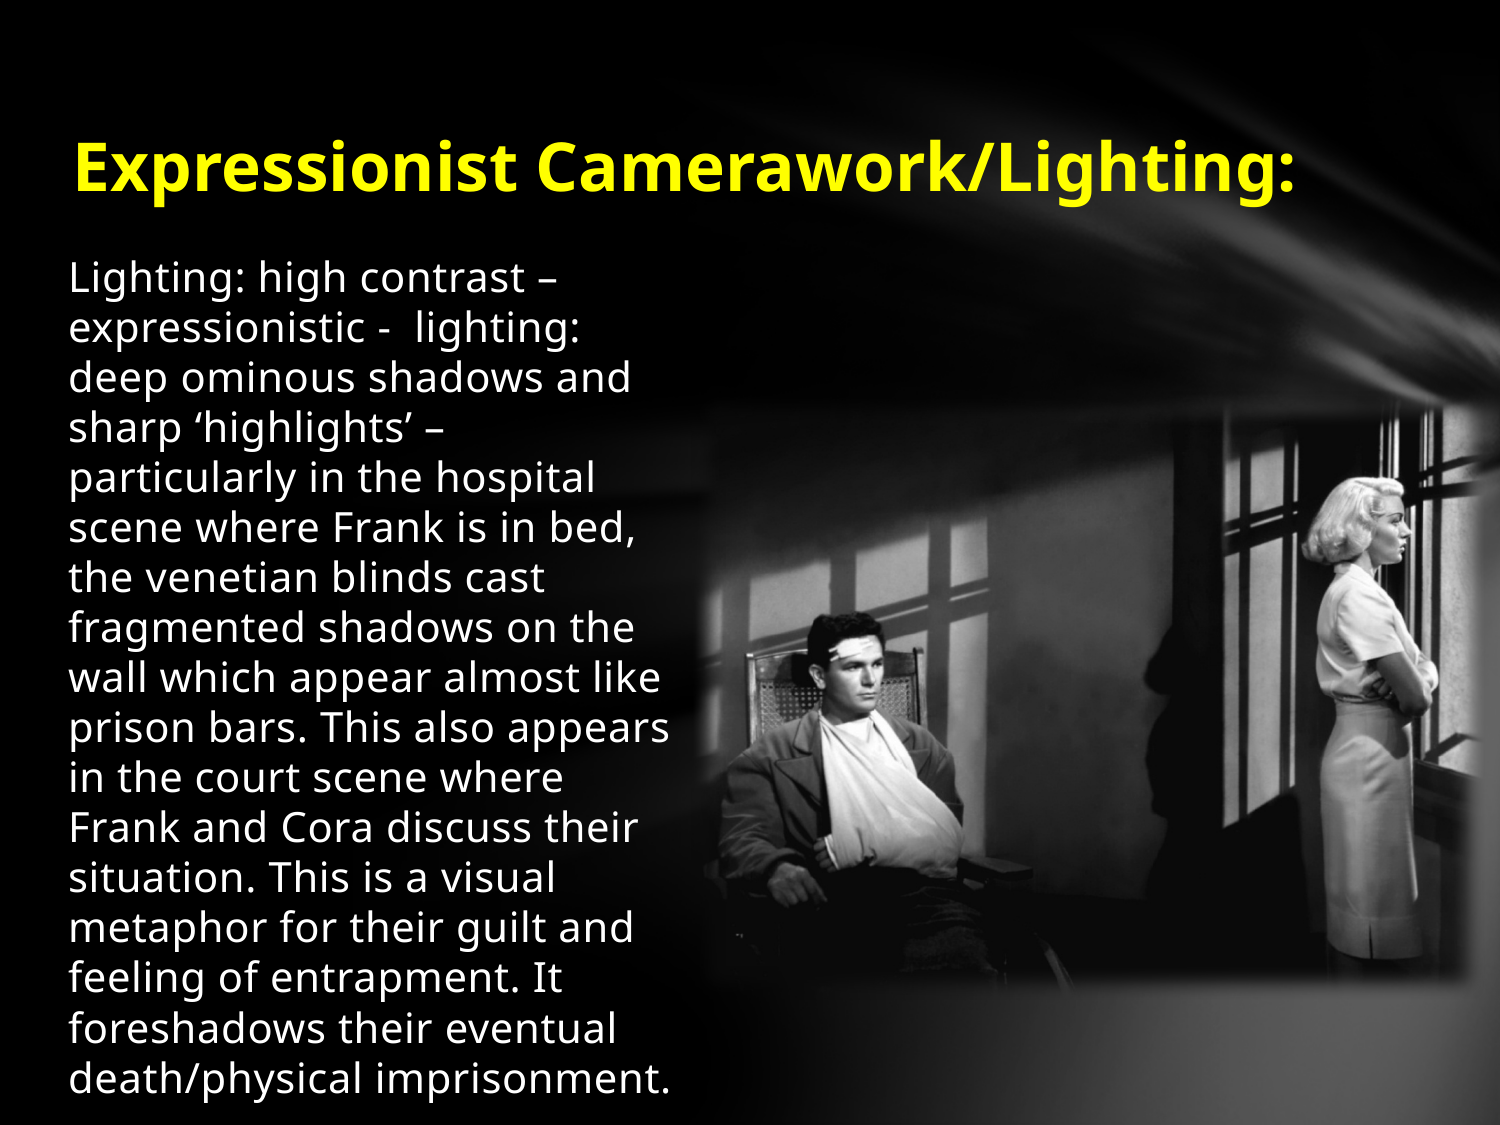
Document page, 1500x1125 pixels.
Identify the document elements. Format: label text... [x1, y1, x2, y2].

list Lighting: high contrast – expressionistic - lighting: deep ominous shadows and sharp ‘highlights’ – particularly in the hospital scene where Frank is in bed, the venetian blinds cast fragmented shadows on the wall which appear almost like prison bars. This also appears in the court scene where Frank and Cora discuss their situation. This is a visual metaphor for their guilt and feeling of entrapment. It foreshadows their eventual death/physical imprisonment. [53, 243, 691, 1059]
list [691, 391, 1485, 1000]
title Expressionist Camerawork/Lighting: [57, 37, 1318, 213]
